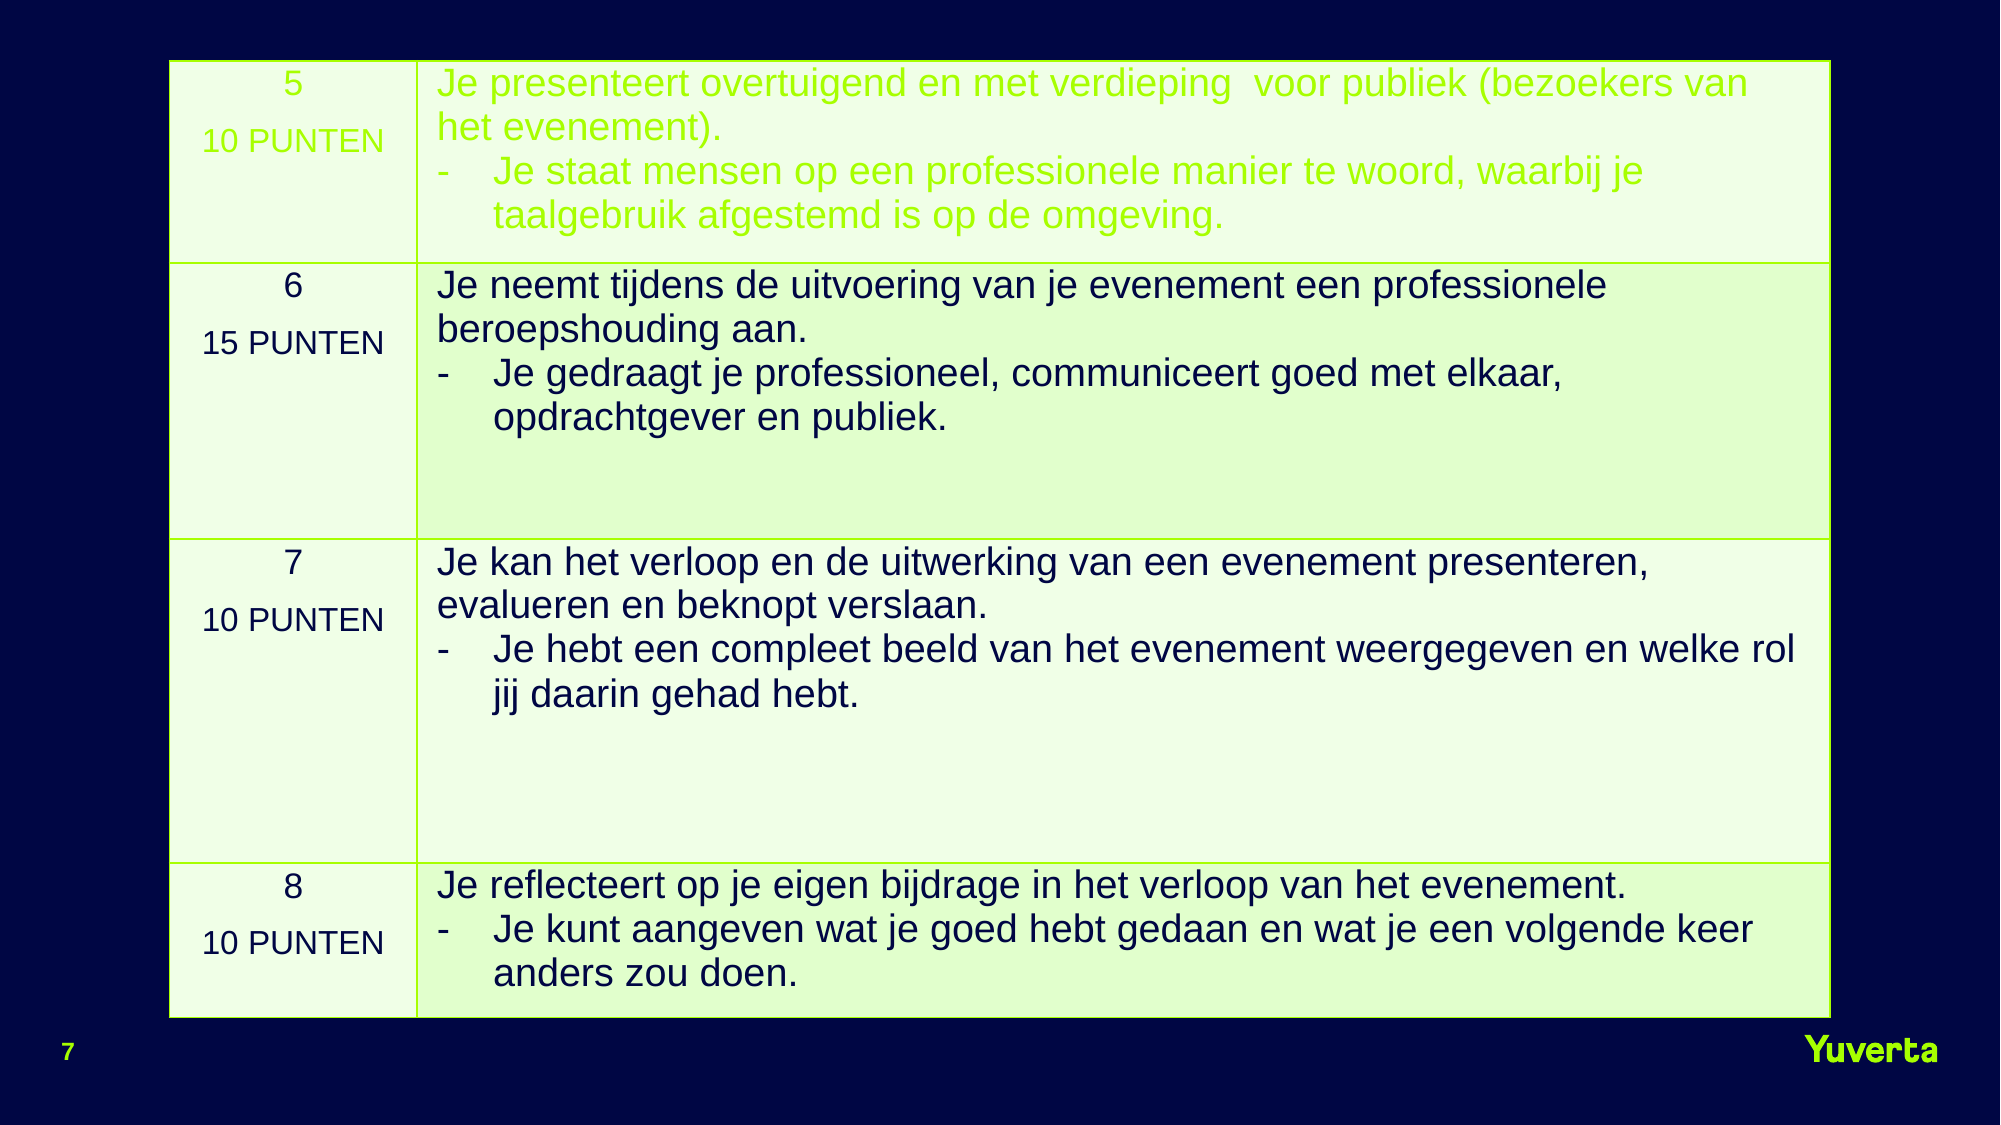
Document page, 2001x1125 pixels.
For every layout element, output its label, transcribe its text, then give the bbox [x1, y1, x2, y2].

table_header Je presenteert overtuigend en met verdieping voor publiek (bezoekers van het evenement). Je staat mensen op een professionele manier te woord, waarbij je taalgebruik afgestemd is op de omgeving. [418, 62, 1829, 262]
table_cell 7 10 punten [170, 540, 416, 862]
table_cell 6 15 punten [170, 264, 416, 538]
table_header 5 10 punten [170, 62, 416, 262]
table_cell 8 10 punten [170, 864, 416, 1017]
table_cell Je kan het verloop en de uitwerking van een evenement presenteren, evalueren en beknopt verslaan. Je hebt een compleet beeld van het evenement weergegeven en welke rol jij daarin gehad hebt. [418, 540, 1829, 862]
table_cell Je neemt tijdens de uitvoering van je evenement een professionele beroepshouding aan. Je gedraagt je professioneel, communiceert goed met elkaar, opdrachtgever en publiek. [418, 264, 1829, 538]
table_cell Je reflecteert op je eigen bijdrage in het verloop van het evenement. Je kunt aangeven wat je goed hebt gedaan en wat je een volgende keer anders zou doen. [418, 864, 1829, 1017]
slide_number 7 [60, 1037, 113, 1073]
